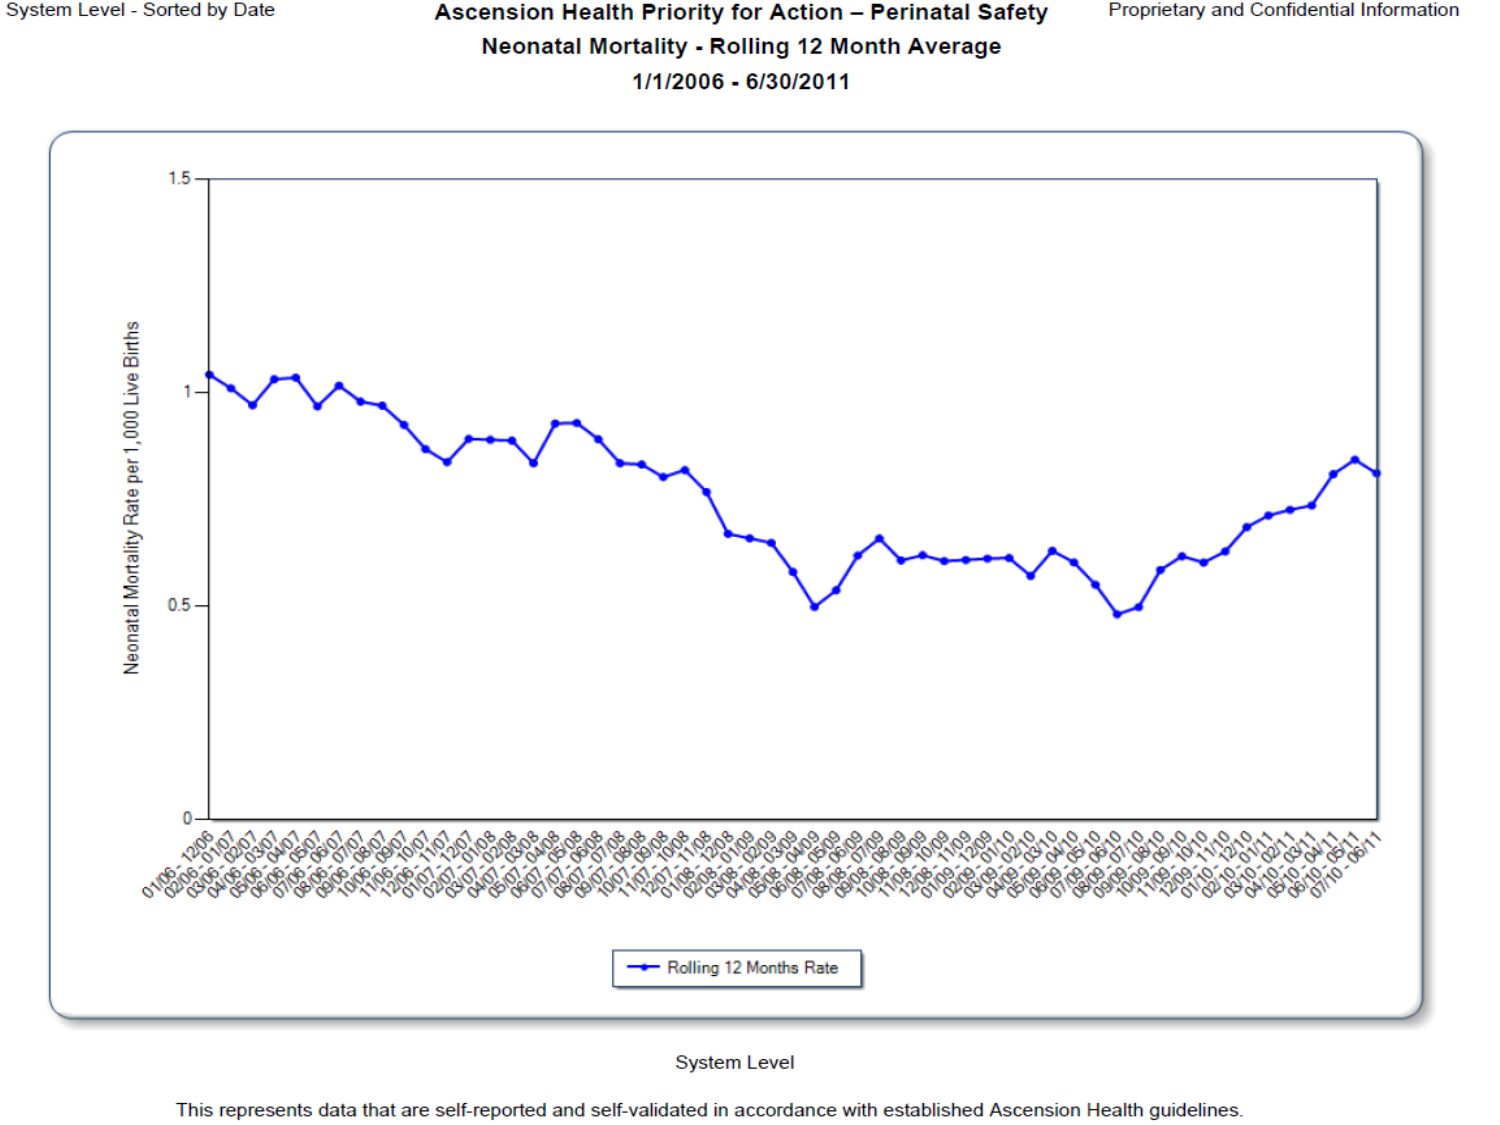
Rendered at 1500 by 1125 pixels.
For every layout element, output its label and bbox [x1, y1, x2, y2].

list [0, 0, 1500, 1125]
